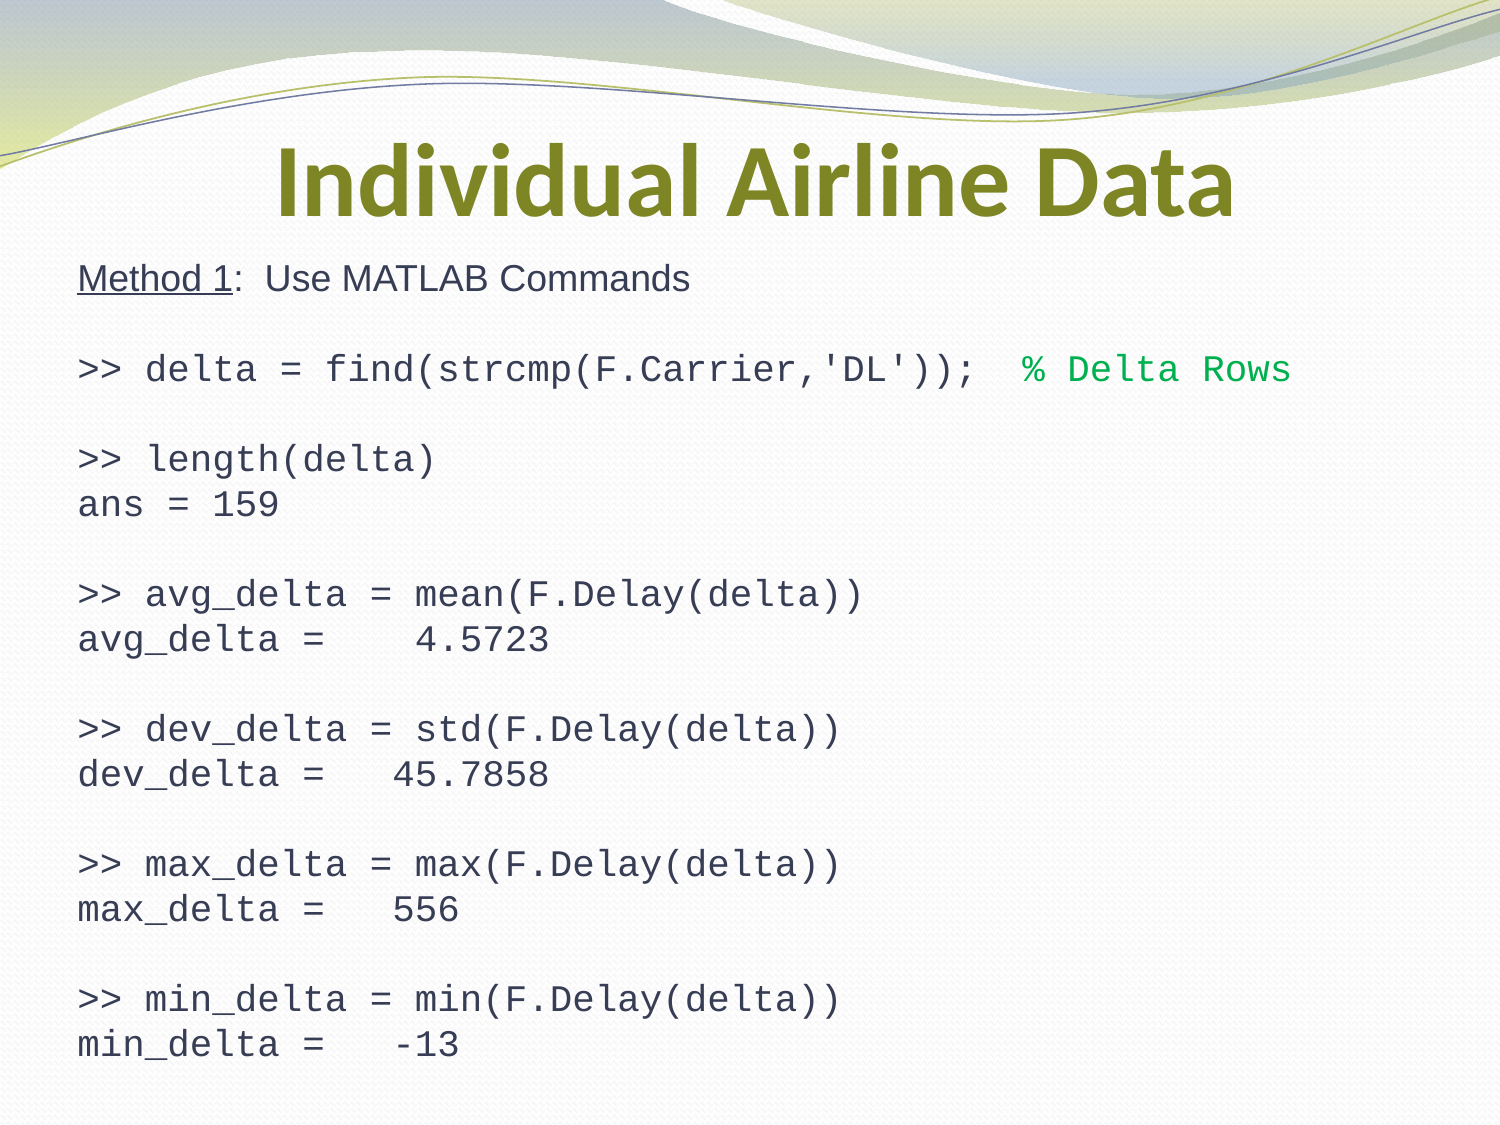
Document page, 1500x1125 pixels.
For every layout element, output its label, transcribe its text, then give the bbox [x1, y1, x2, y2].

text_box Method 1: Use MATLAB Commands >> delta = find(strcmp(F.Carrier,'DL')); % Delta Rows >> length(delta) ans = 159 >> avg_delta = mean(F.Delay(delta)) avg_delta = 4.5723 >> dev_delta = std(F.Delay(delta)) dev_delta = 45.7858 >> max_delta = max(F.Delay(delta)) max_delta = 556 >> min_delta = min(F.Delay(delta)) min_delta = -13 [62, 246, 1450, 1117]
title Individual Airline Data [18, 50, 1494, 238]
